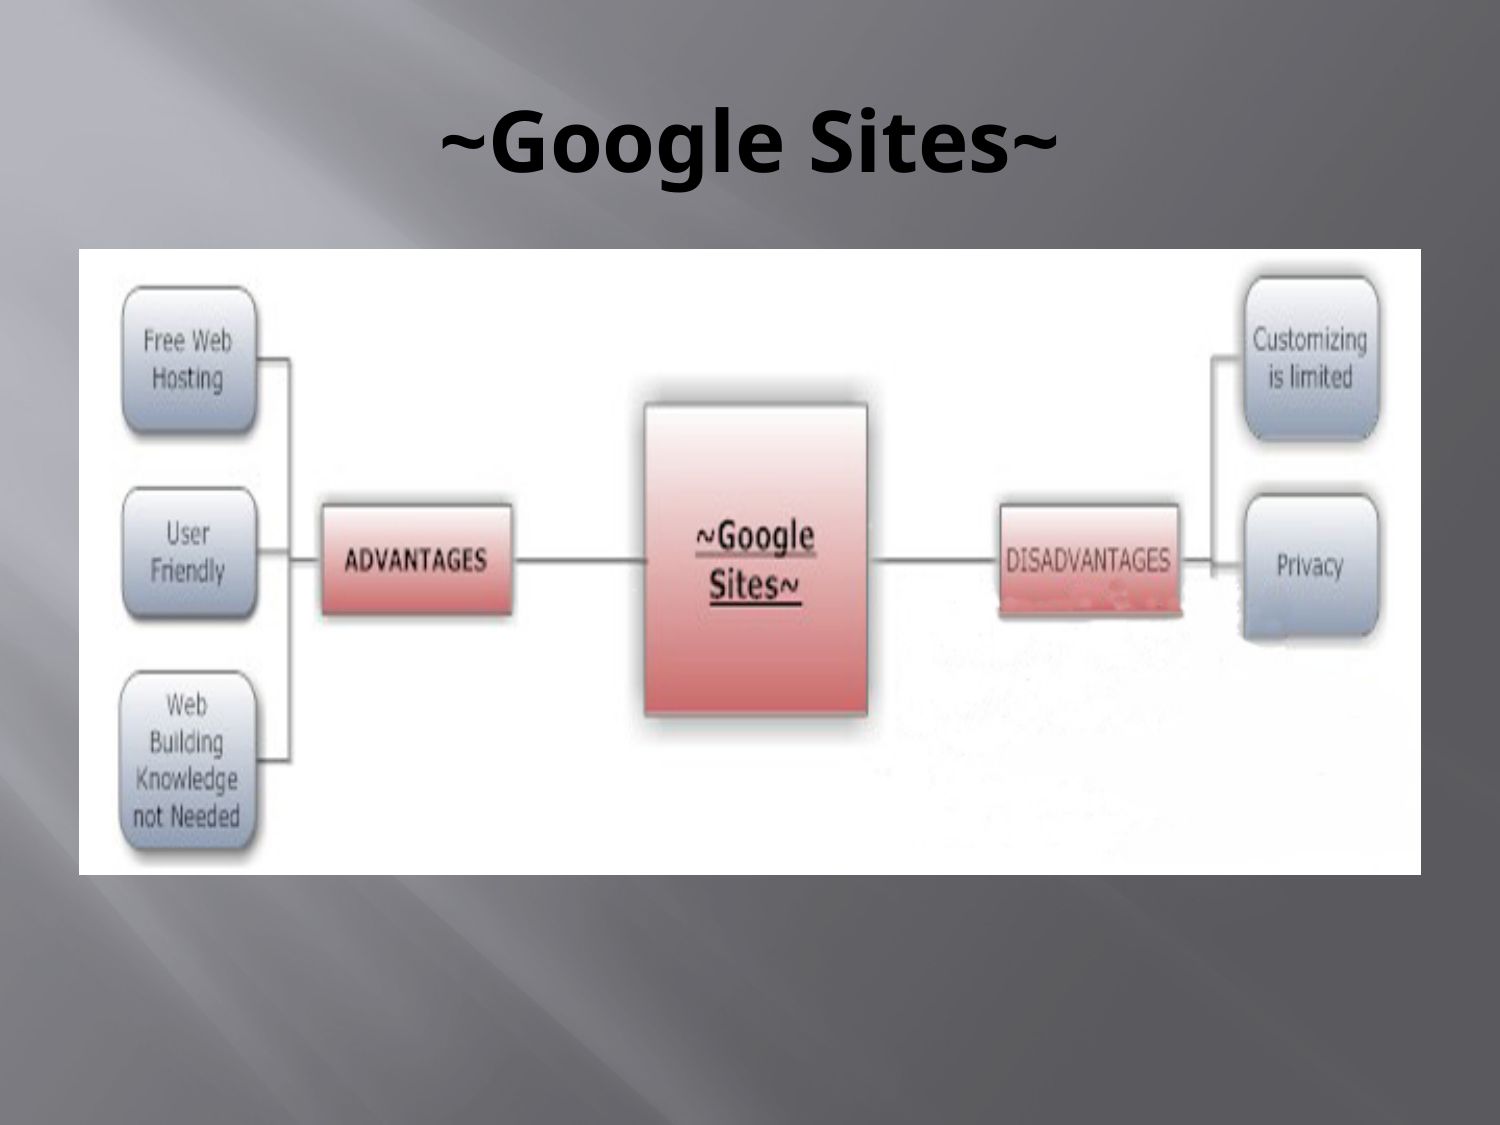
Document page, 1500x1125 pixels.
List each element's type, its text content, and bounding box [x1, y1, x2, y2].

picture [78, 249, 1422, 876]
title ~Google Sites~ [75, 45, 1425, 233]
